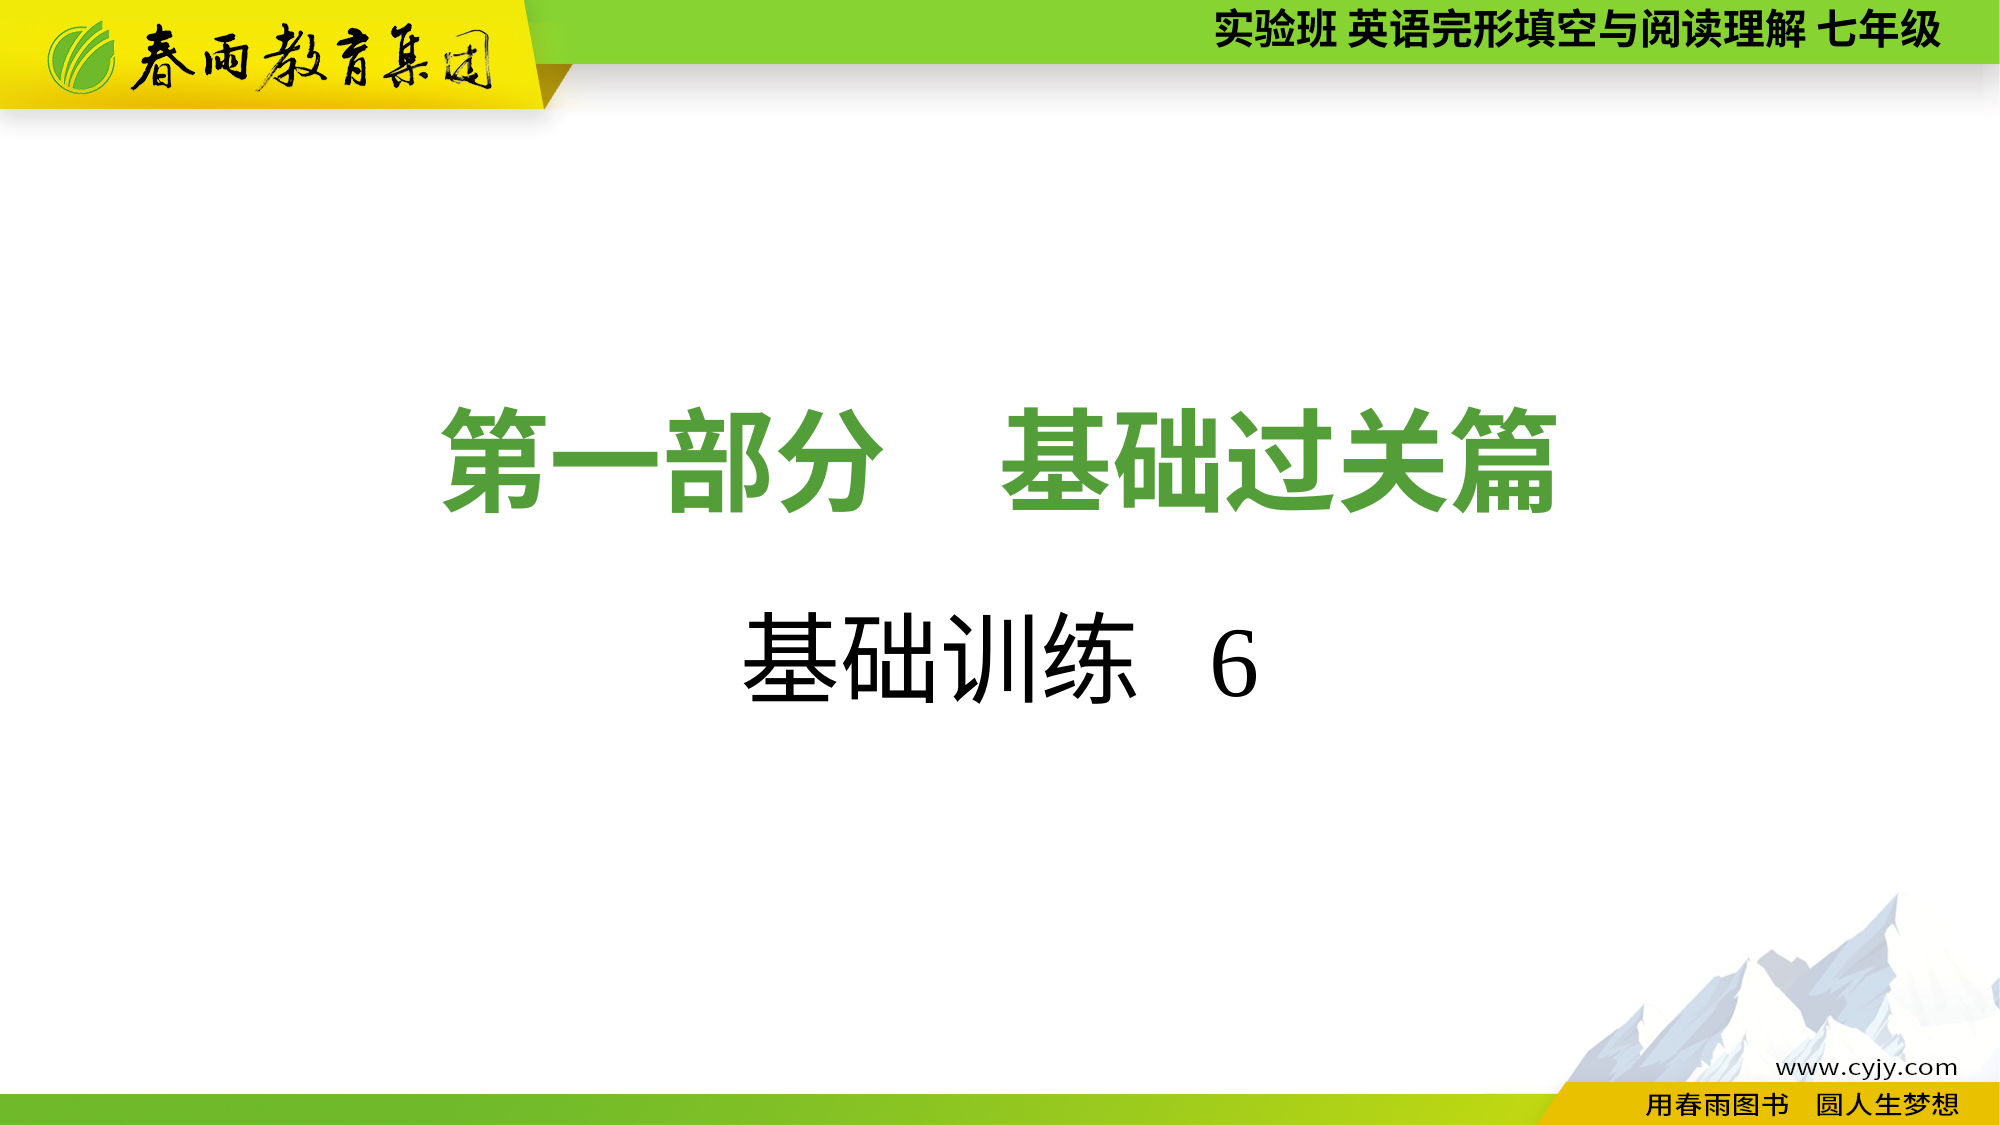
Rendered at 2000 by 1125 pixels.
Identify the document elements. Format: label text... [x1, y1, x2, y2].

picture [0, 0, 2000, 1125]
text_box 基础训练 6 [54, 528, 1946, 724]
text_box 第一部分 基础过关篇 [54, 316, 1946, 528]
